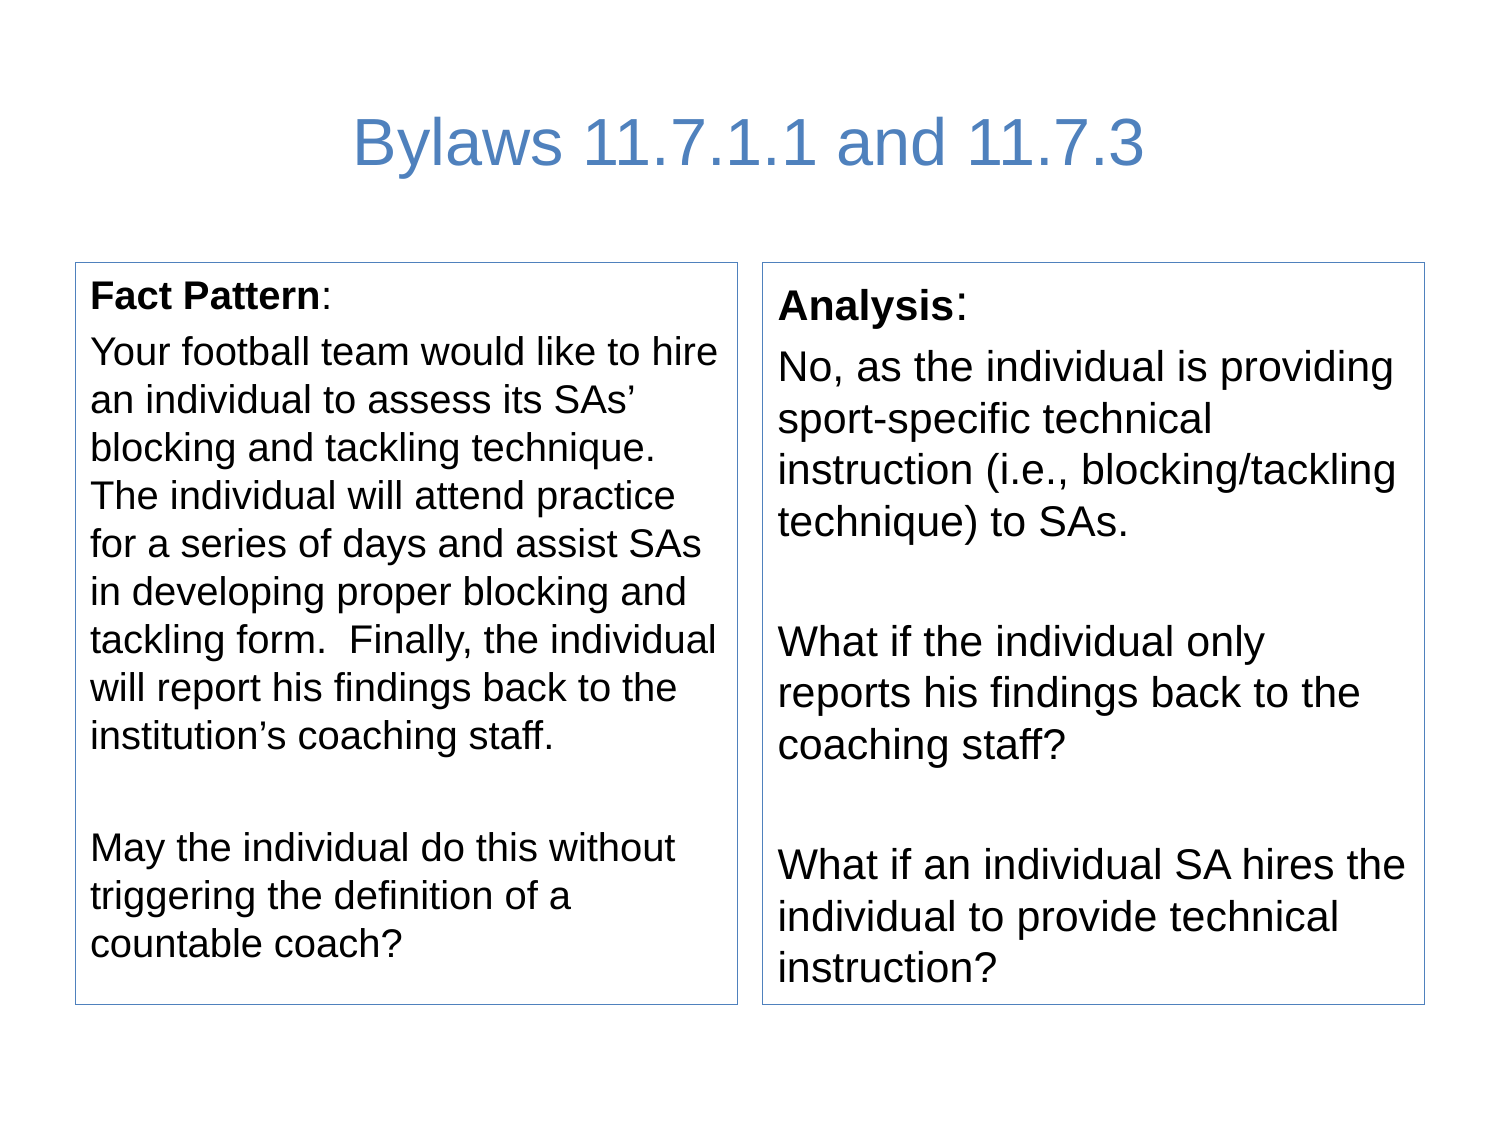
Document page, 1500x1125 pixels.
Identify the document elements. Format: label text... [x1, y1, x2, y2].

title Bylaws 11.7.1.1 and 11.7.3 [75, 45, 1425, 233]
list Analysis: No, as the individual is providing sport-specific technical instruction (i.e., blocking/tackling technique) to SAs. What if the individual only reports his findings back to the coaching staff? What if an individual SA hires the individual to provide technical instruction? [762, 262, 1425, 1005]
list Fact Pattern: Your football team would like to hire an individual to assess its SAs’ blocking and tackling technique. The individual will attend practice for a series of days and assist SAs in developing proper blocking and tackling form. Finally, the individual will report his findings back to the institution’s coaching staff. May the individual do this without triggering the definition of a countable coach? [75, 262, 738, 1005]
